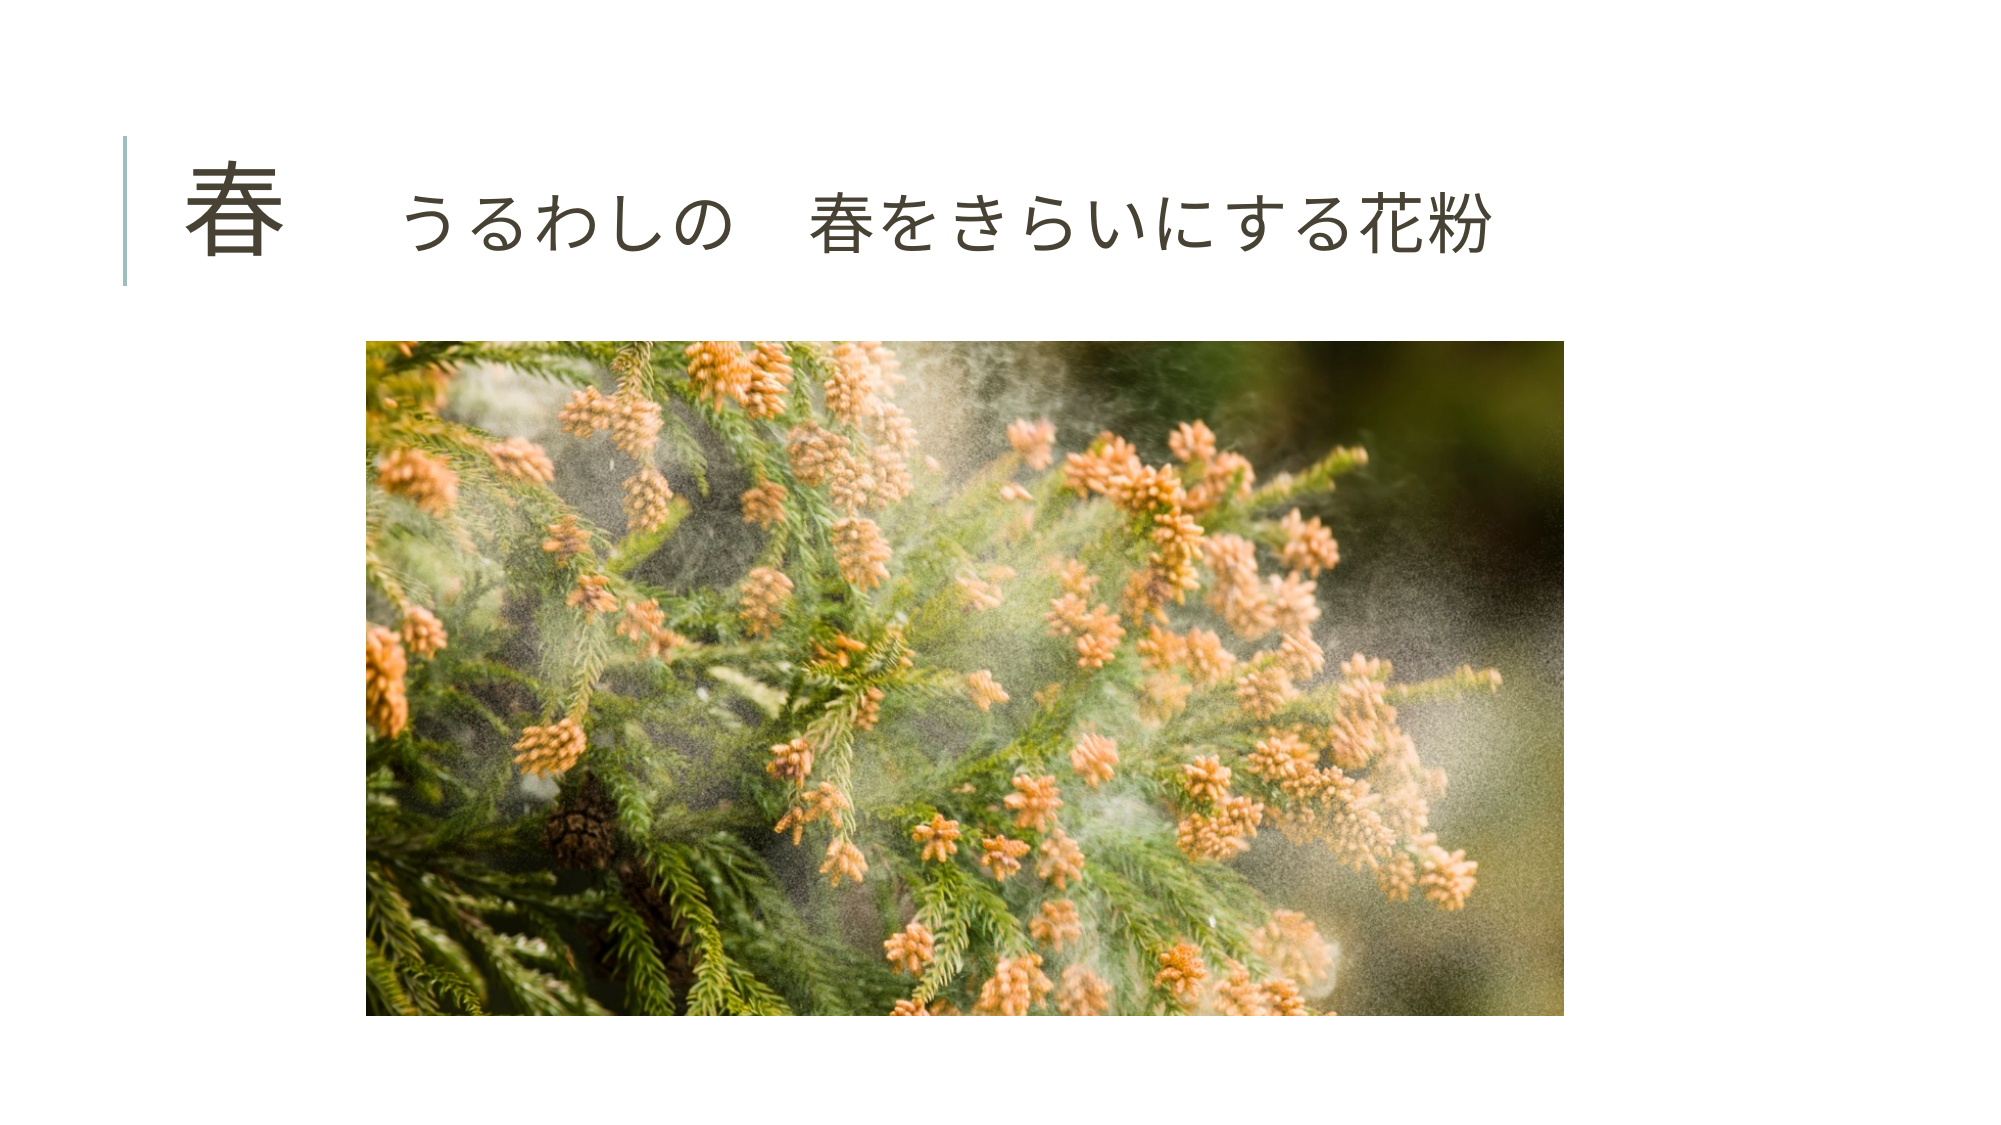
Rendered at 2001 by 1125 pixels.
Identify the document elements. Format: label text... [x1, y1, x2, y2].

title 春 うるわしの 春をきらいにする花粉 [168, 96, 1763, 342]
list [366, 341, 1564, 1016]
